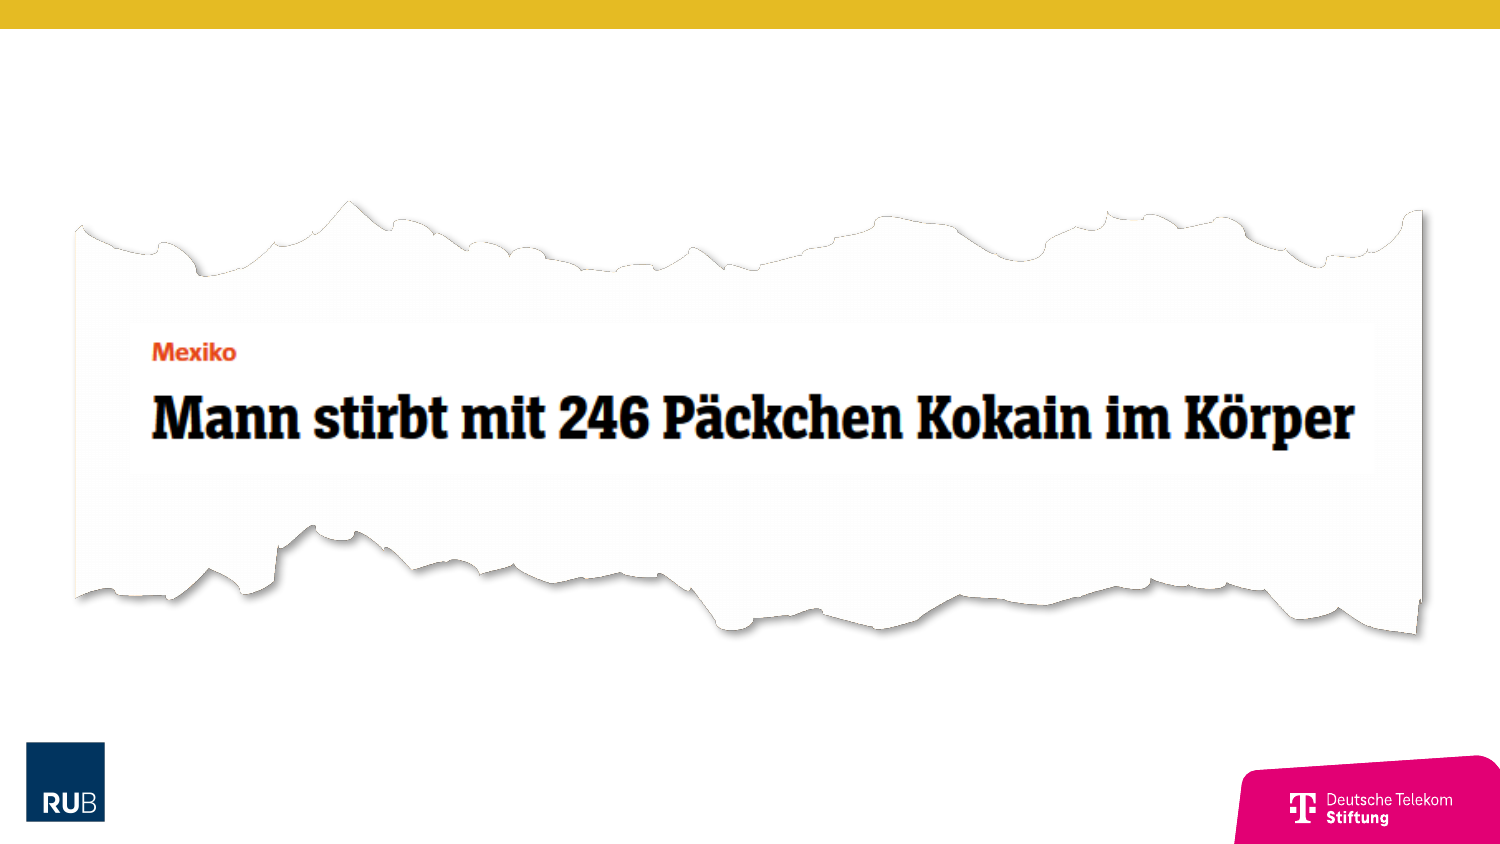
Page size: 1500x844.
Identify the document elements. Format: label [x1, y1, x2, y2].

picture [54, 177, 1450, 666]
picture [23, 740, 108, 824]
